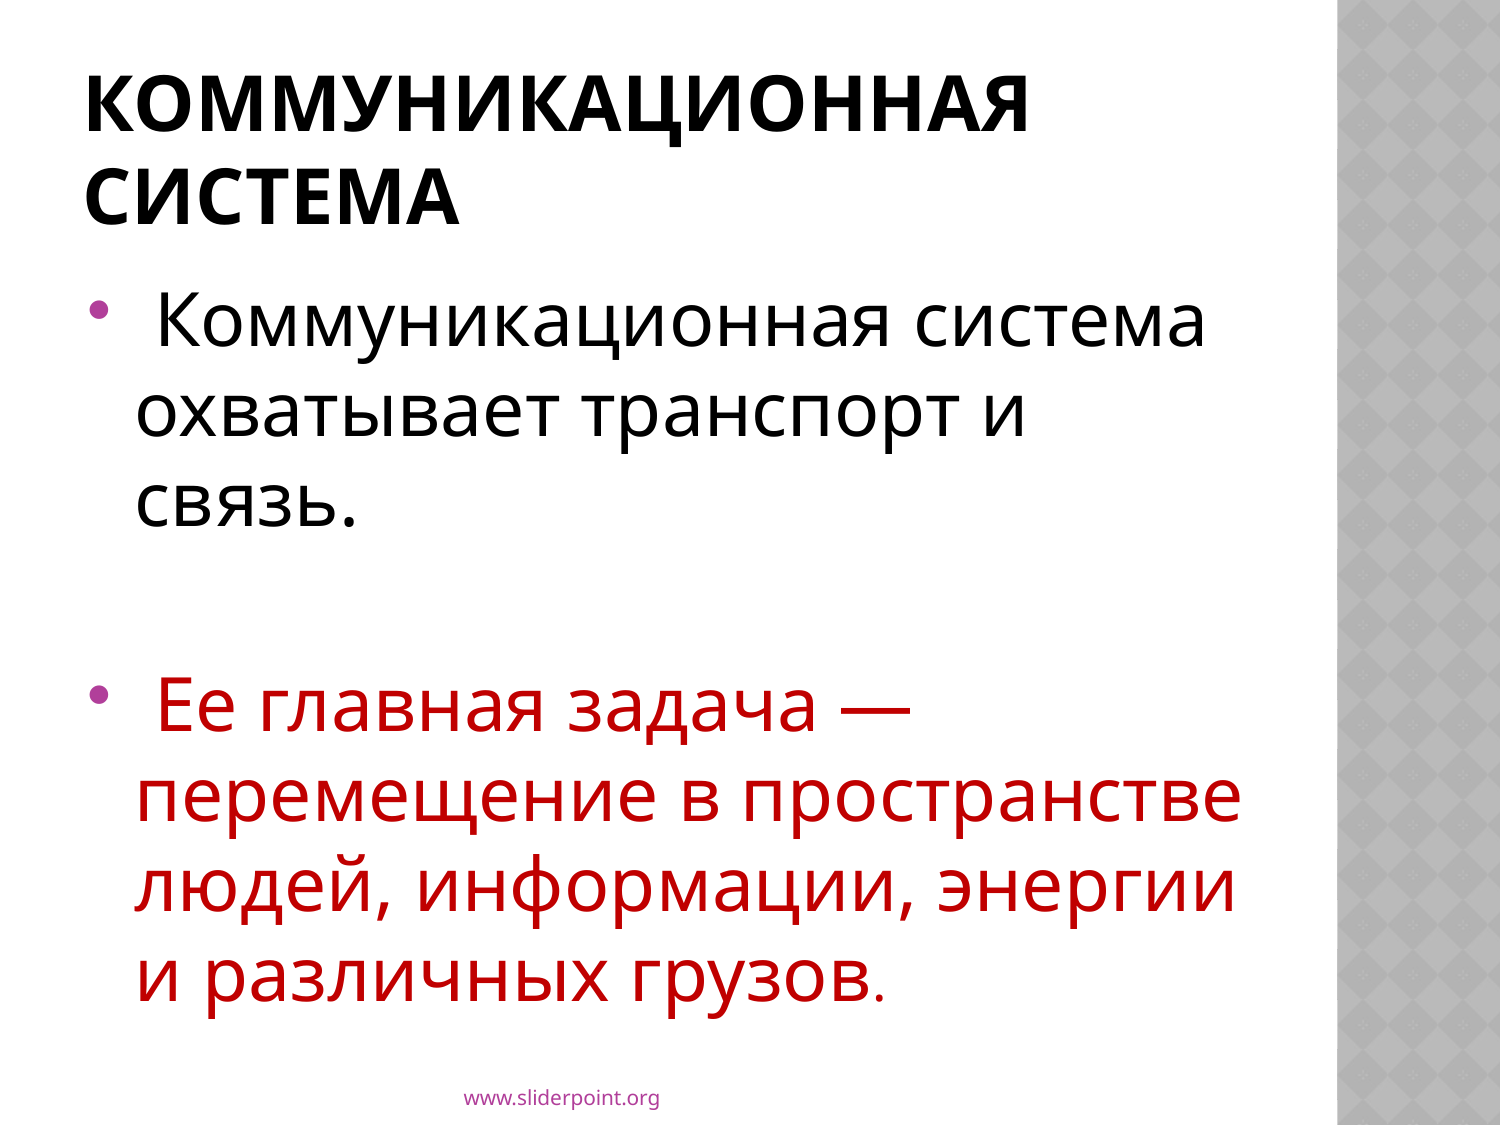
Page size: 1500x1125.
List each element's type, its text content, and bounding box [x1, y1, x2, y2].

list Коммуникационная система охватывает транспорт и связь. Ее главная задача — перемещение в пространстве людей, информации, энергии и различных грузов. [75, 264, 1263, 1059]
title Коммуникационная система [75, 52, 1263, 240]
footer www.sliderpoint.org [75, 1075, 675, 1114]
